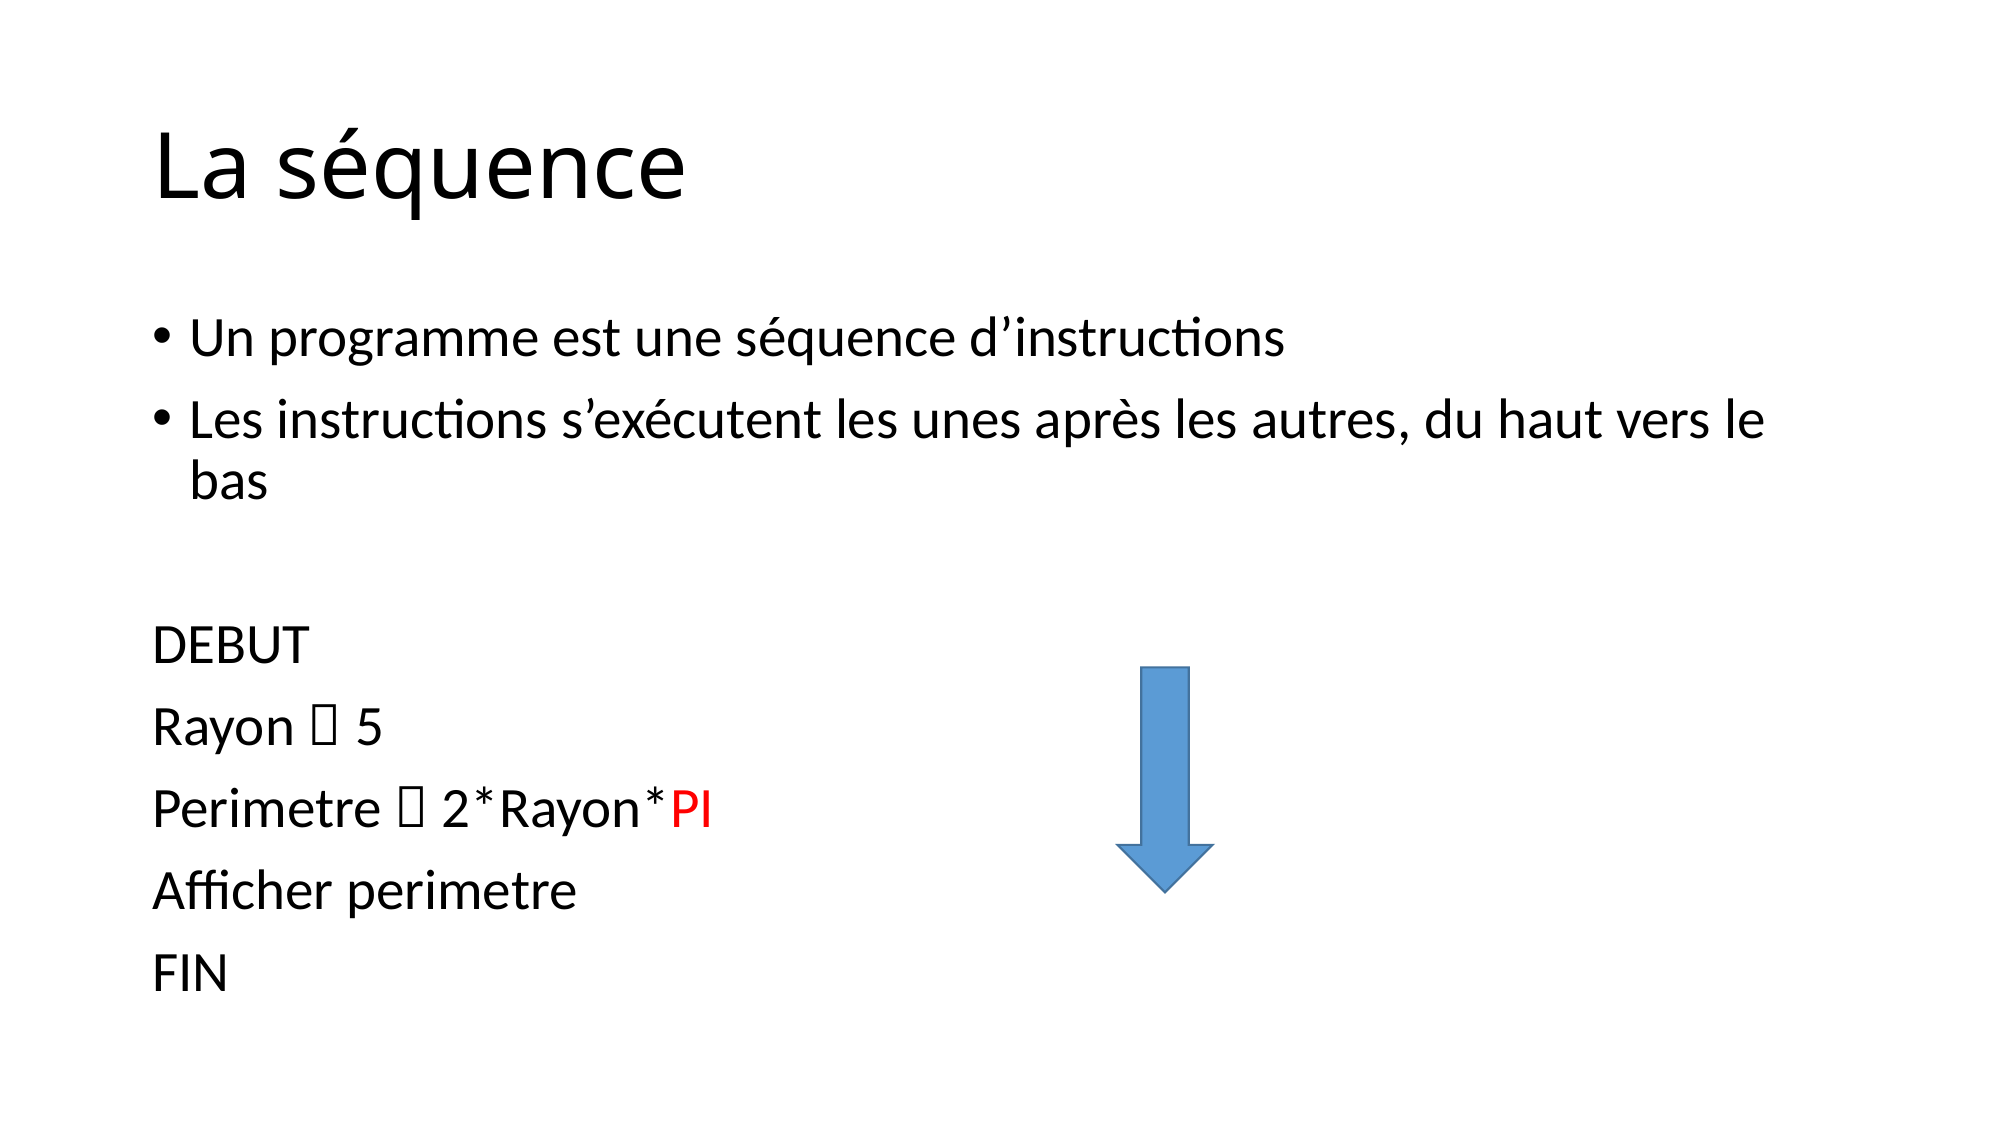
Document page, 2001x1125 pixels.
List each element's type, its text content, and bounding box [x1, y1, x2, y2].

list Un programme est une séquence d’instructions Les instructions s’exécutent les unes après les autres, du haut vers le bas DEBUT Rayon  5 Perimetre  2*Rayon*PI Afficher perimetre FIN [137, 299, 1863, 1014]
title La séquence [137, 59, 1863, 278]
text_box [1115, 666, 1216, 894]
